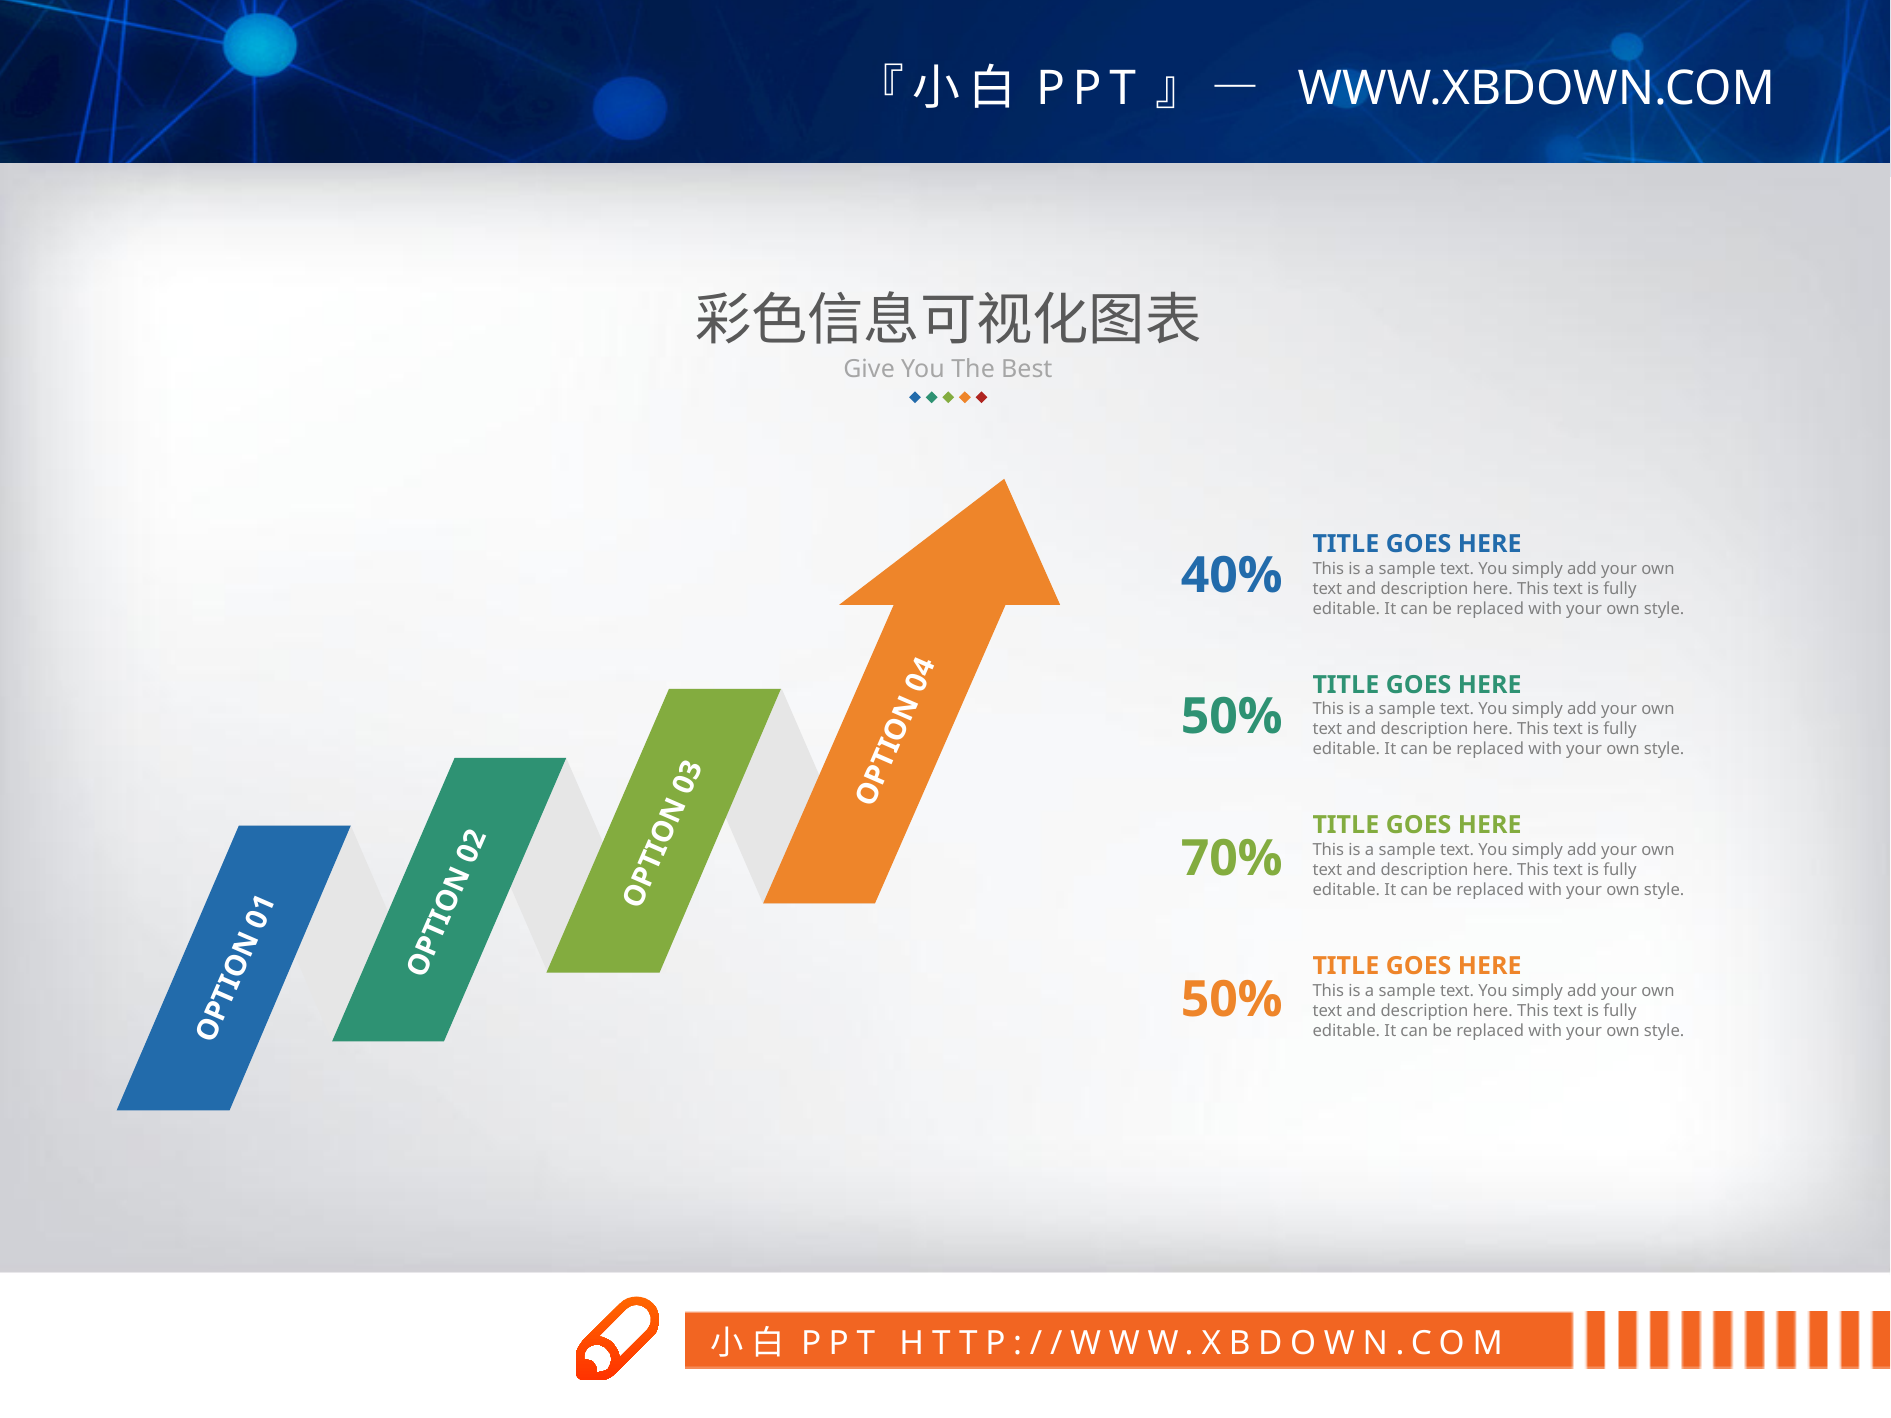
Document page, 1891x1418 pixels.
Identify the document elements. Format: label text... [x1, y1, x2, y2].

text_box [116, 825, 351, 1111]
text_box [546, 688, 782, 973]
text_box TITLE GOES HERE This is a sample text. You simply add your own text and description here. This text is fully editable. It can be replaced with your own style. [1312, 808, 1690, 899]
text_box TITLE GOES HERE This is a sample text. You simply add your own text and description here. This text is fully editable. It can be replaced with your own style. [1312, 668, 1690, 759]
text_box 彩色信息可视化图表 [683, 277, 1213, 357]
text_box 50% [1177, 966, 1287, 1027]
text_box Give You The Best [832, 346, 1065, 388]
text_box TITLE GOES HERE This is a sample text. You simply add your own text and description here. This text is fully editable. It can be replaced with your own style. [1312, 527, 1690, 618]
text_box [908, 391, 988, 404]
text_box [762, 478, 1061, 904]
text_box 50% [1177, 683, 1287, 744]
text_box 40% [1177, 542, 1287, 603]
picture [0, 0, 1891, 1275]
text_box 70% [1177, 825, 1287, 886]
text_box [331, 757, 567, 1042]
text_box TITLE GOES HERE This is a sample text. You simply add your own text and description here. This text is fully editable. It can be replaced with your own style. [1312, 949, 1690, 1040]
picture [685, 1311, 1891, 1369]
